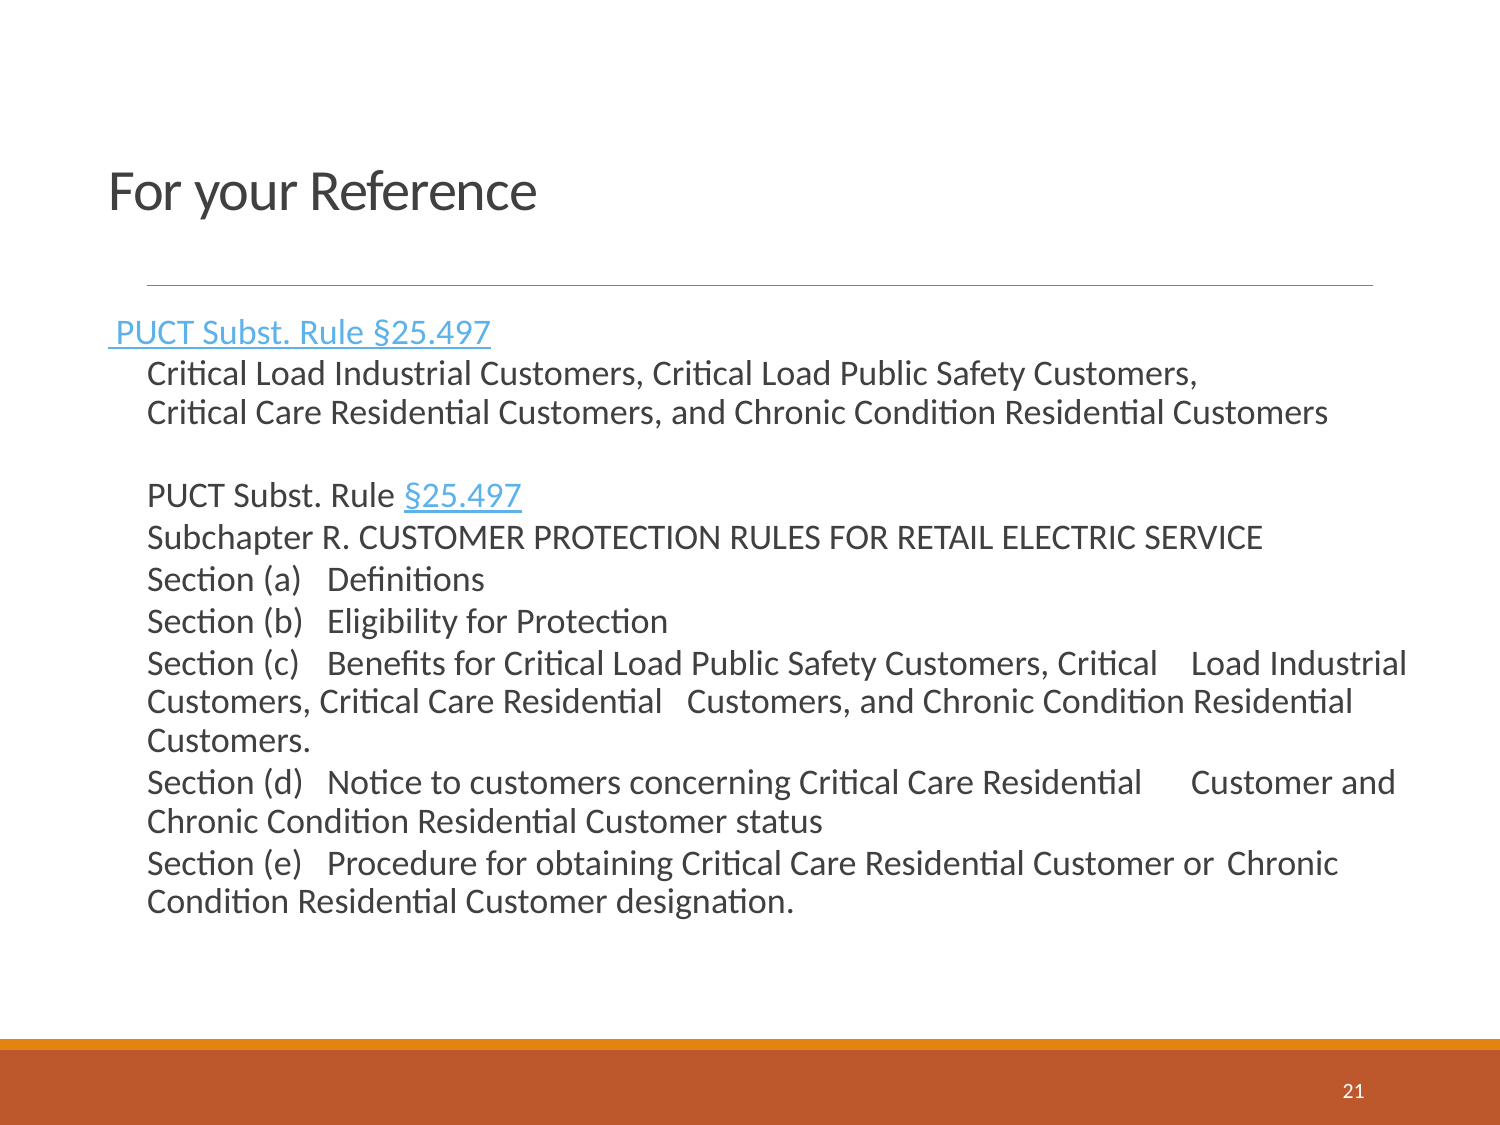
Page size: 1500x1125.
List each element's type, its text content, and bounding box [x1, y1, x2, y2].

title For your Reference [93, 125, 1494, 230]
slide_number 21 [1218, 1059, 1380, 1120]
list PUCT Subst. Rule §25.497 Critical Load Industrial Customers, Critical Load Public Safety Customers, Critical Care Residential Customers, and Chronic Condition Residential Customers PUCT Subst. Rule §25.497 Subchapter R. CUSTOMER PROTECTION RULES FOR RETAIL ELECTRIC SERVICE Section (a) Definitions Section (b) Eligibility for Protection Section (c) Benefits for Critical Load Public Safety Customers, Critical Load Industrial Customers, Critical Care Residential Customers, and Chronic Condition Residential Customers. Section (d) Notice to customers concerning Critical Care Residential Customer and Chronic Condition Residential Customer status Section (e) Procedure for obtaining Critical Care Residential Customer or Chronic Condition Residential Customer designation. [75, 287, 1463, 1000]
